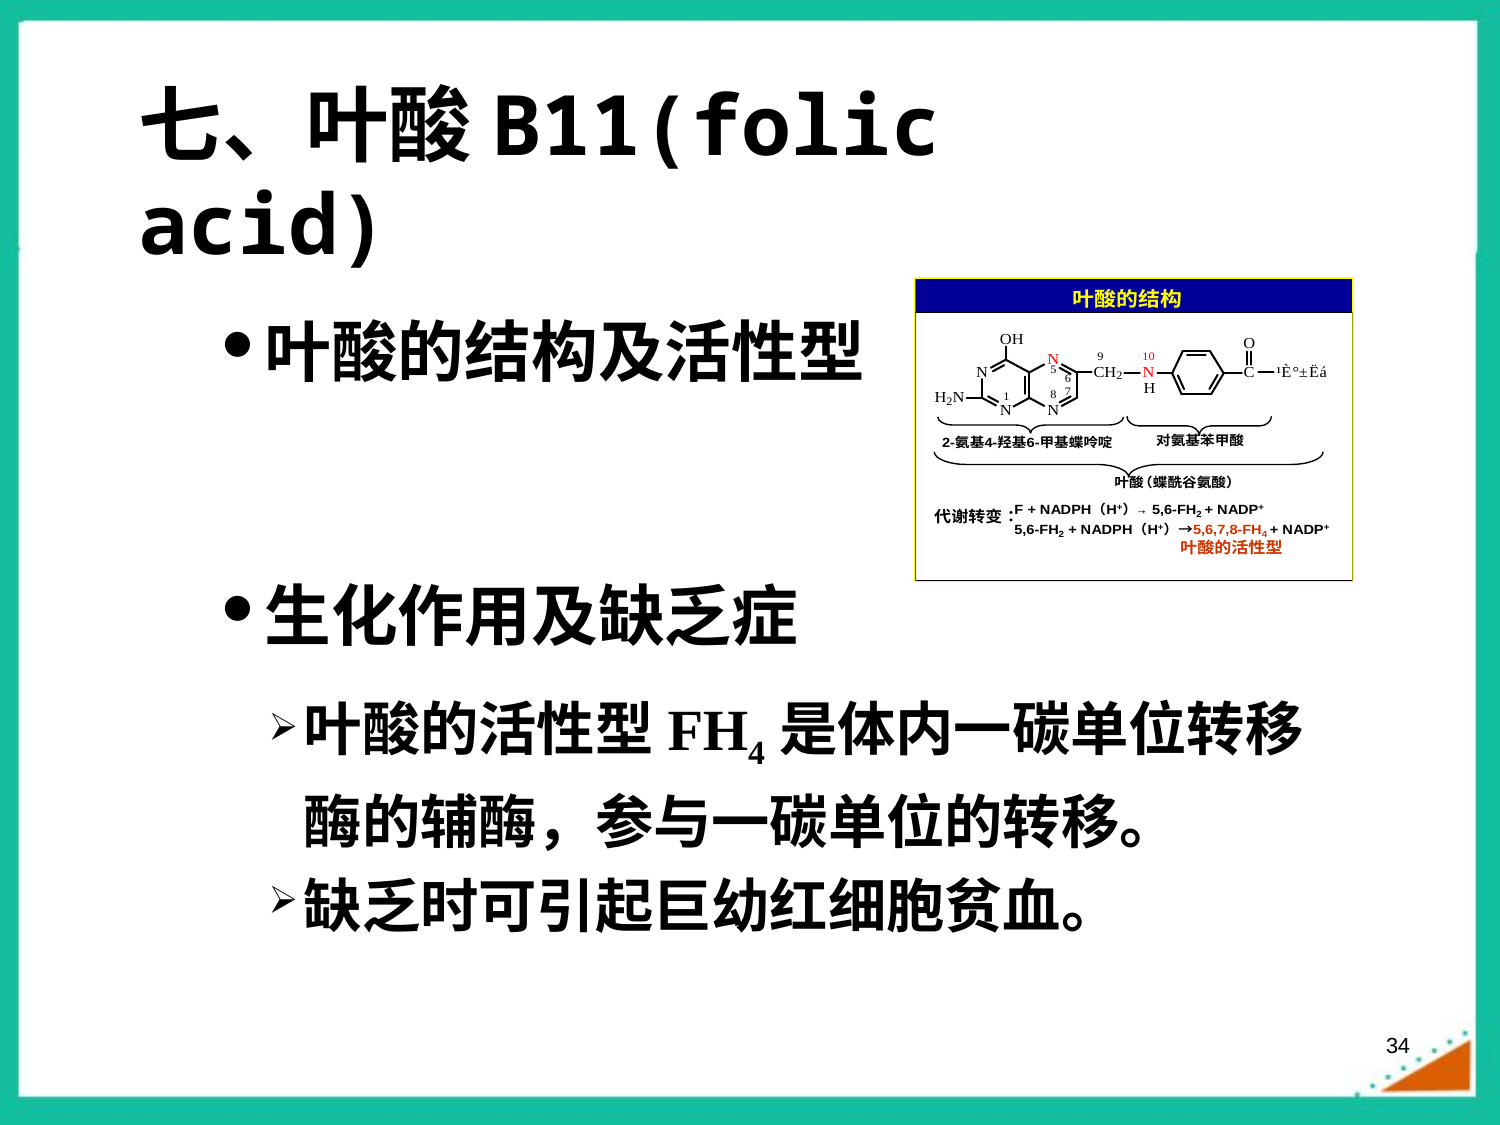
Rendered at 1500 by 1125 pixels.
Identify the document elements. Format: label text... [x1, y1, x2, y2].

text_box 叶酸的结构及活性型 [206, 278, 913, 398]
text_box 叶酸的活性型FH4是体内一碳单位转移酶的辅酶，参与一碳单位的转移。 缺乏时可引起巨幼红细胞贫血。 [253, 668, 1353, 947]
text_box 七、叶酸B11(folic acid) [123, 123, 1239, 220]
picture [0, 0, 1500, 1125]
text_box 生化作用及缺乏症 [206, 550, 916, 662]
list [915, 278, 1353, 581]
slide_number 34 [1074, 1024, 1425, 1103]
